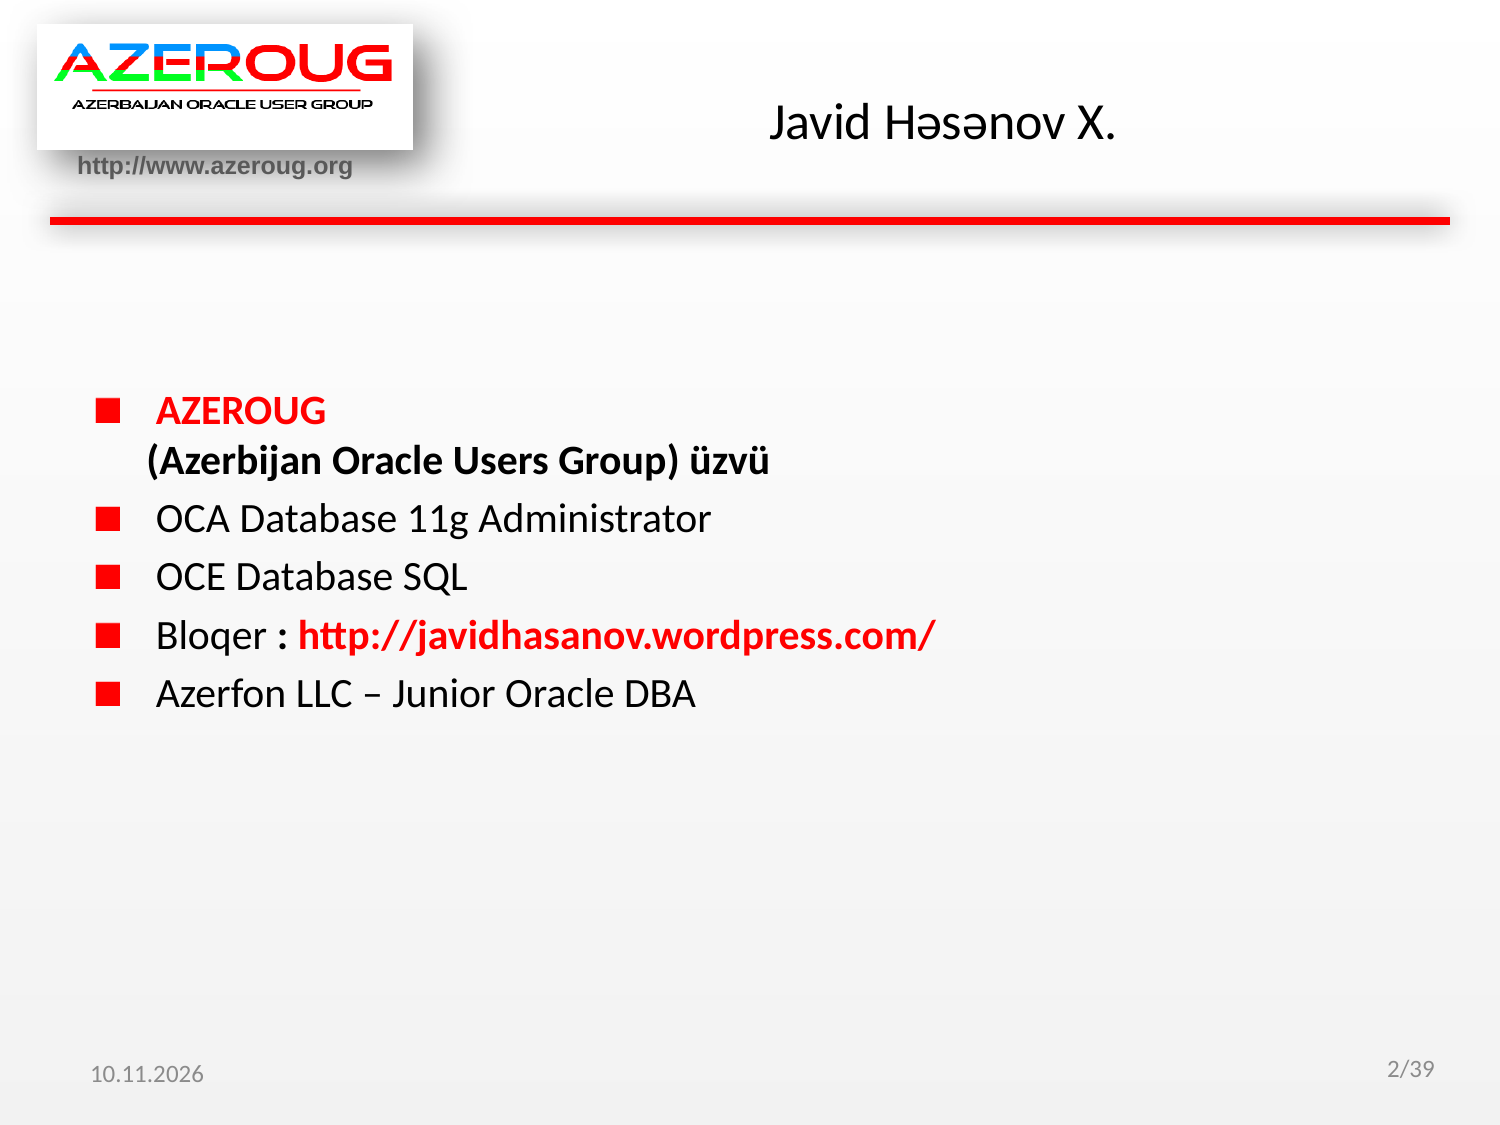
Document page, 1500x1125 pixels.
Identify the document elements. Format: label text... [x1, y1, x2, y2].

picture [50, 217, 1450, 225]
list AZEROUG (Azerbijan Oracle Users Group) üzvü OCA Database 11g Administrator OCE Database SQL Bloqer : http://javidhasanov.wordpress.com/ Azerfon LLC – Junior Oracle DBA [74, 374, 1426, 813]
picture [37, 24, 413, 150]
picture [90, 617, 120, 648]
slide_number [75, 1042, 425, 1103]
title Javid Həsənov X. [487, 49, 1401, 188]
picture [90, 559, 120, 589]
picture [90, 676, 120, 706]
picture [90, 501, 120, 531]
picture [90, 392, 120, 423]
